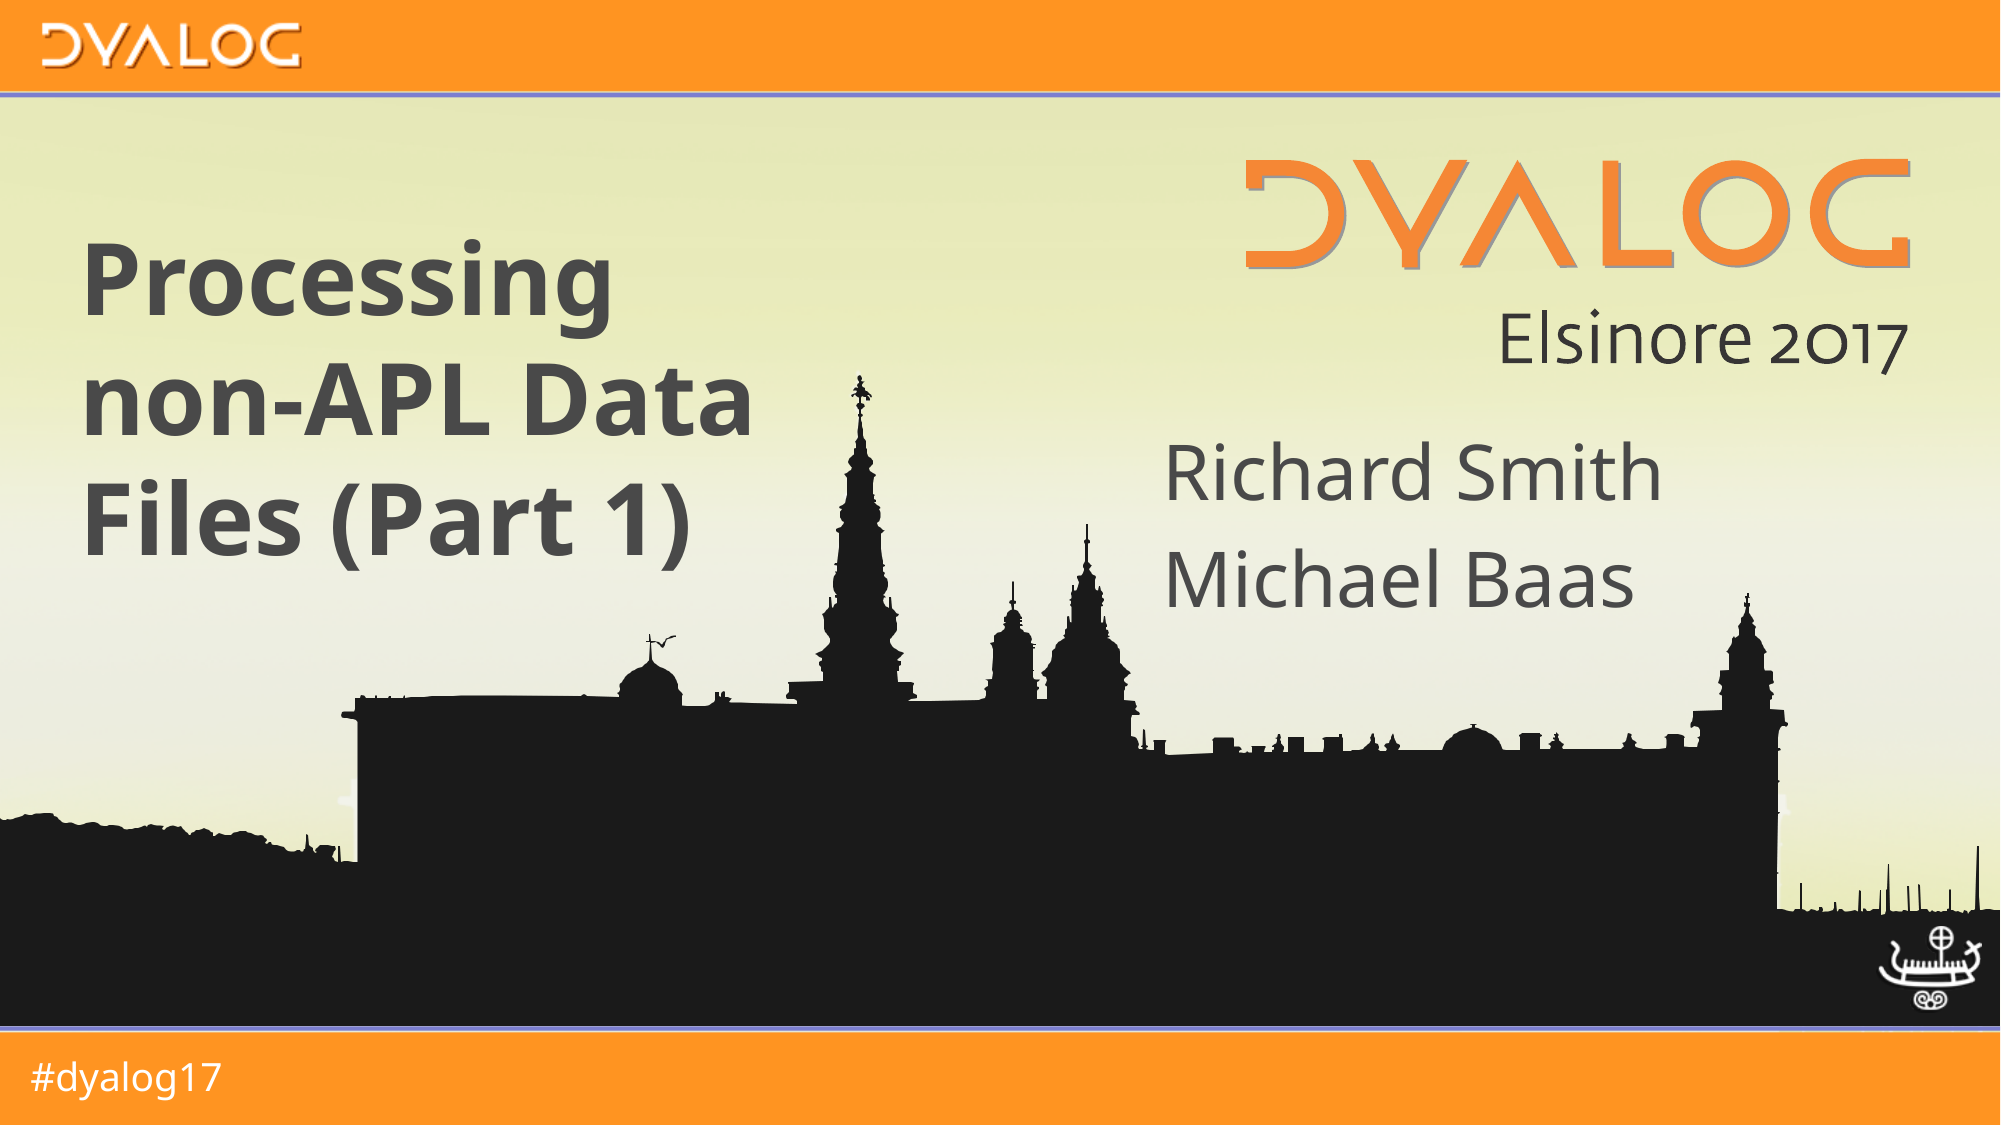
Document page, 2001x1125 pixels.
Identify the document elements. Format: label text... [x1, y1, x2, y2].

list Richard Smith Michael Baas [1147, 414, 1965, 632]
title Processing non-APL Data Files (Part 1) [64, 158, 813, 632]
picture [0, 0, 2001, 1125]
